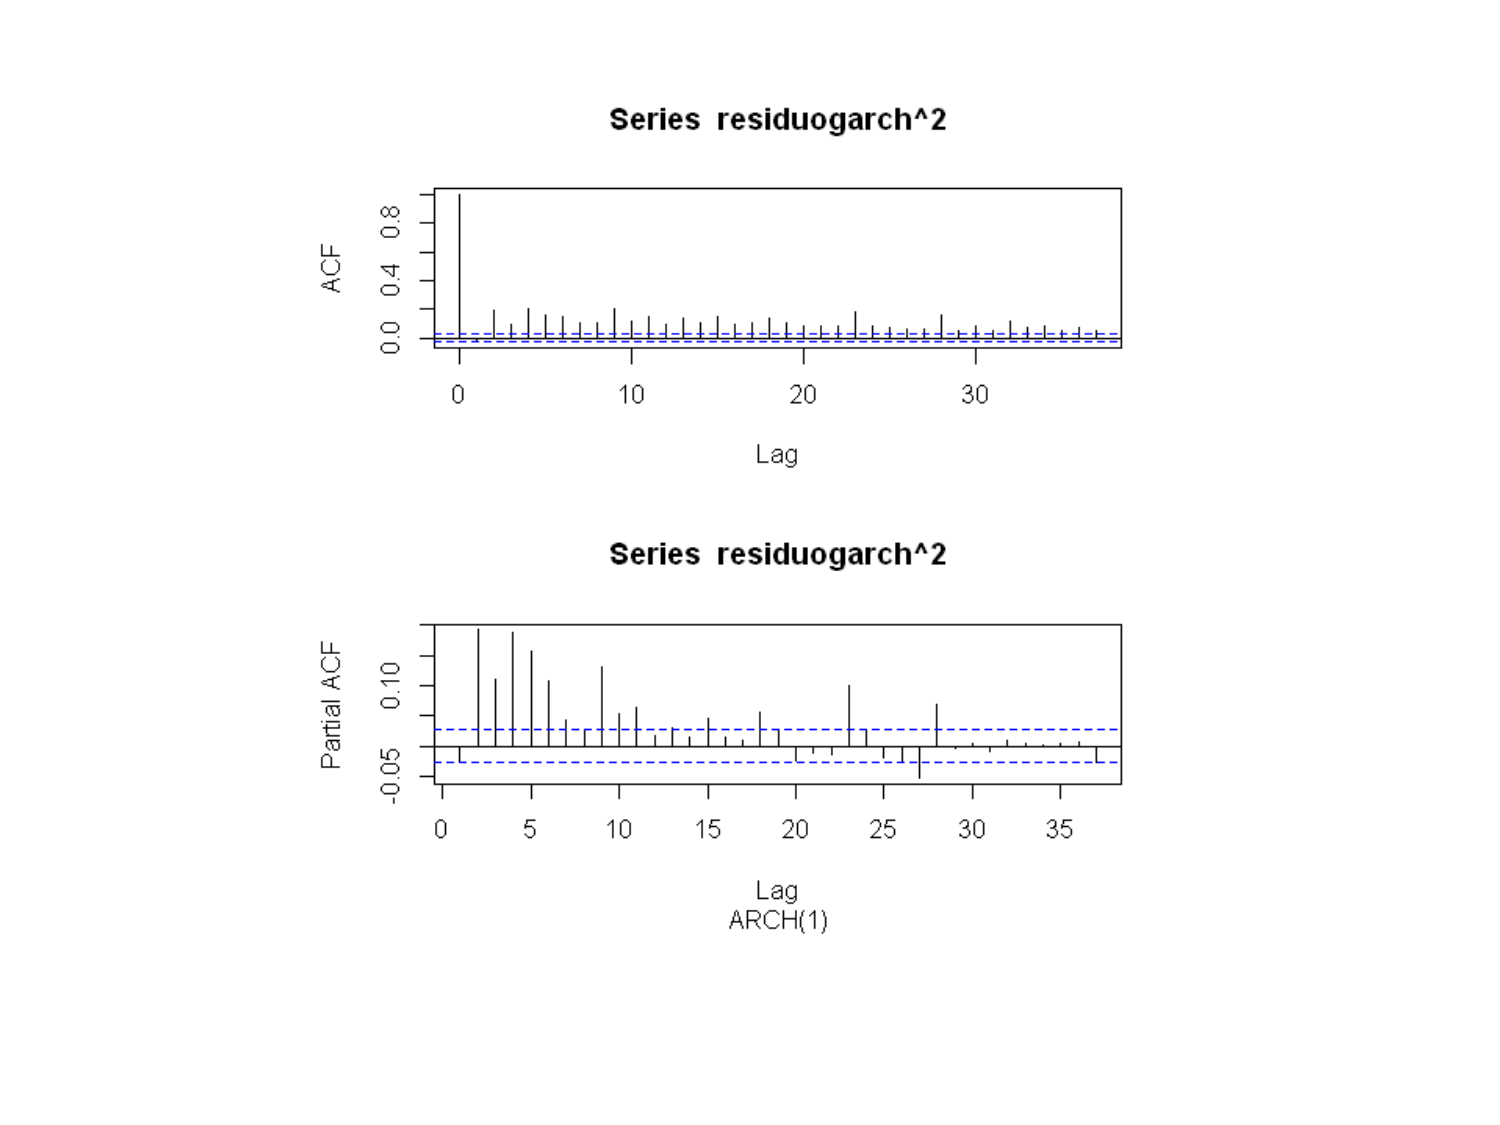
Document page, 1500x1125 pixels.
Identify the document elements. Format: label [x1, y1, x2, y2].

picture [312, 66, 1185, 937]
